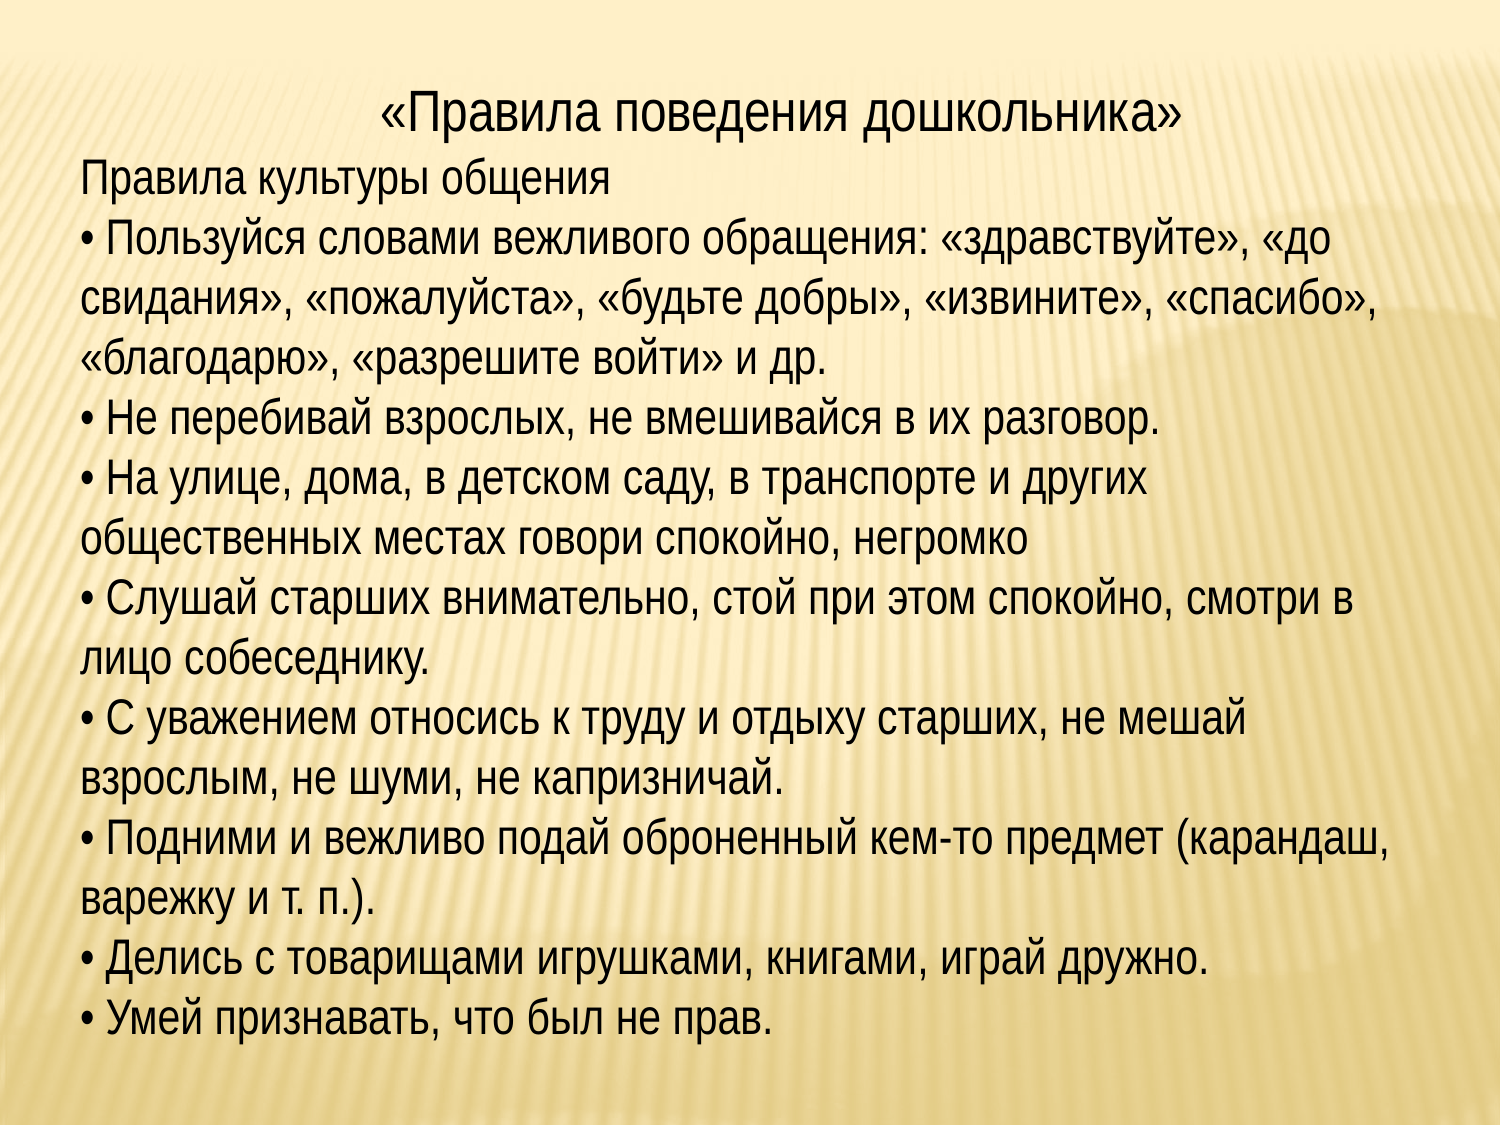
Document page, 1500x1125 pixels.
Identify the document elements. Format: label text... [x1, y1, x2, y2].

text_box «Правила поведения дошкольника» [365, 65, 1199, 137]
text_box Правила культуры общения • Пользуйся словами вежливого обращения: «здравствуйте», «до свидания», «пожалуйста», «будьте добры», «извините», «спасибо», «благодарю», «разрешите войти» и др. • Не перебивай взрослых, не вмешивайся в их разговор. • На улице, дома, в детском саду, в транспорте и других общественных местах говори спокойно, негромко • Слушай старших внимательно, стой при этом спокойно, смотри в лицо собеседнику. • С уважением относись к труду и отдыху старших, не мешай взрослым, не шуми, не капризничай. • Подними и вежливо подай оброненный кем-то предмет (карандаш, варежку и т. п.). • Делись с товарищами игрушками, книгами, играй дружно. • Умей признавать, что был не прав. [65, 137, 1447, 1052]
